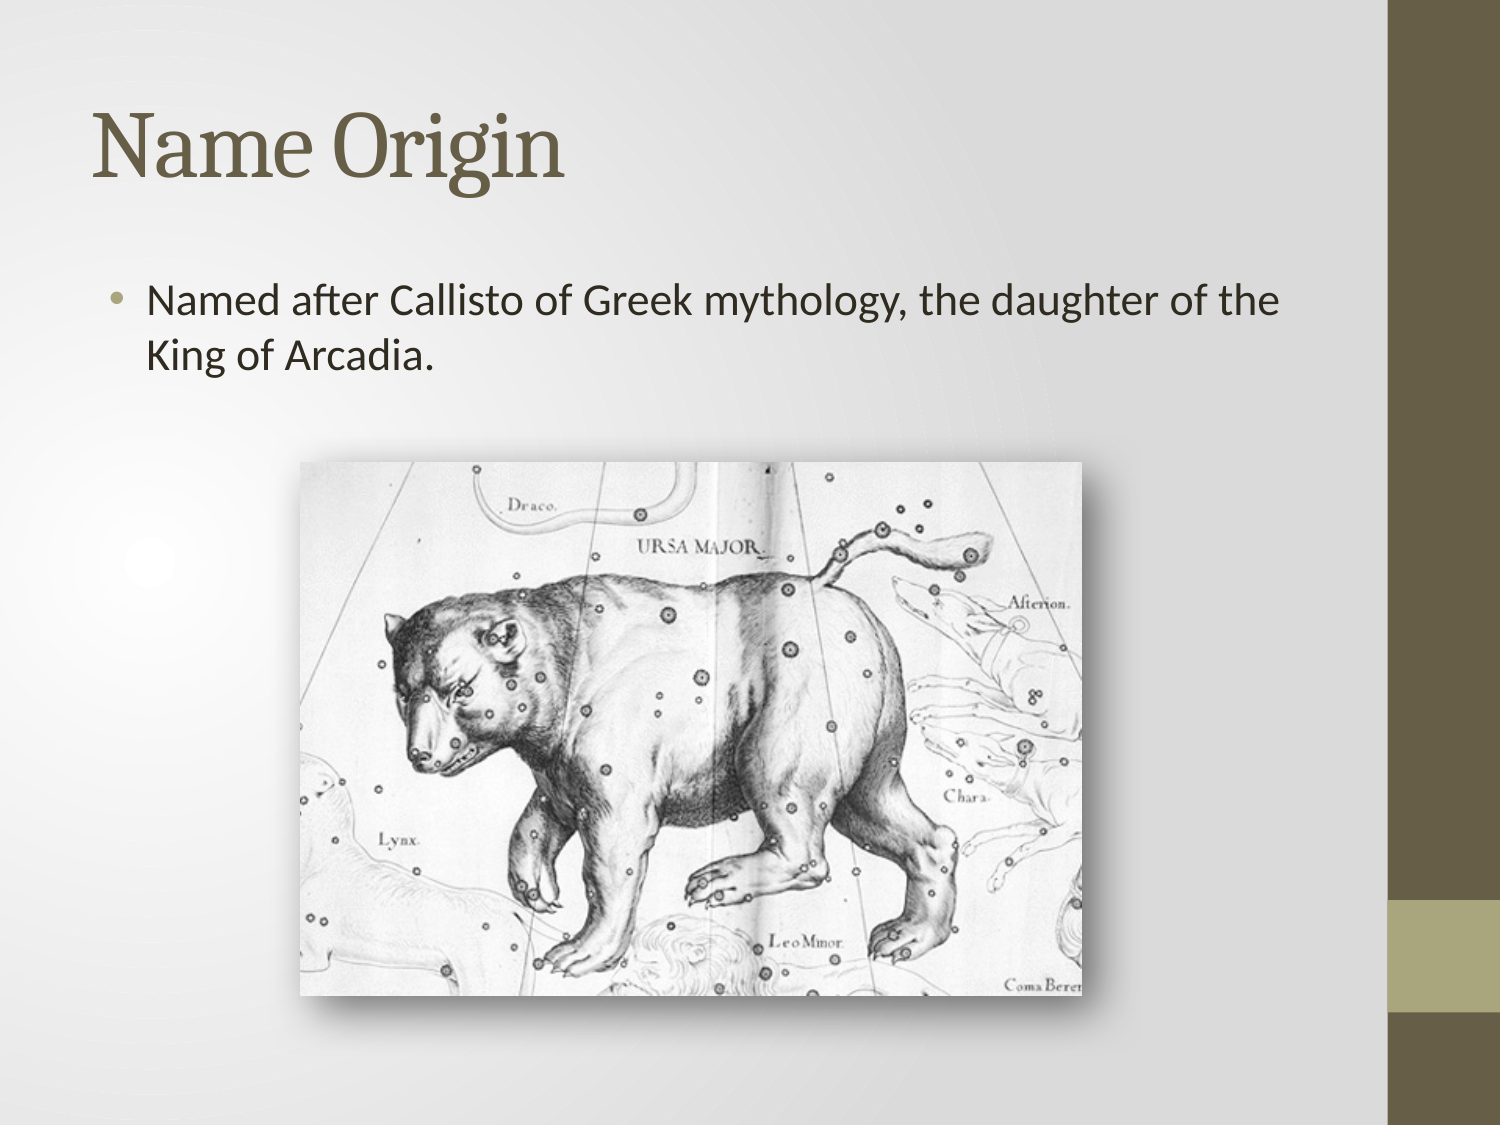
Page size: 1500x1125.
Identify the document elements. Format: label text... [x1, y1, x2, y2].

title Name Origin [75, 45, 1325, 233]
list Named after Callisto of Greek mythology, the daughter of the King of Arcadia. [75, 262, 1325, 1050]
picture [299, 461, 1082, 996]
